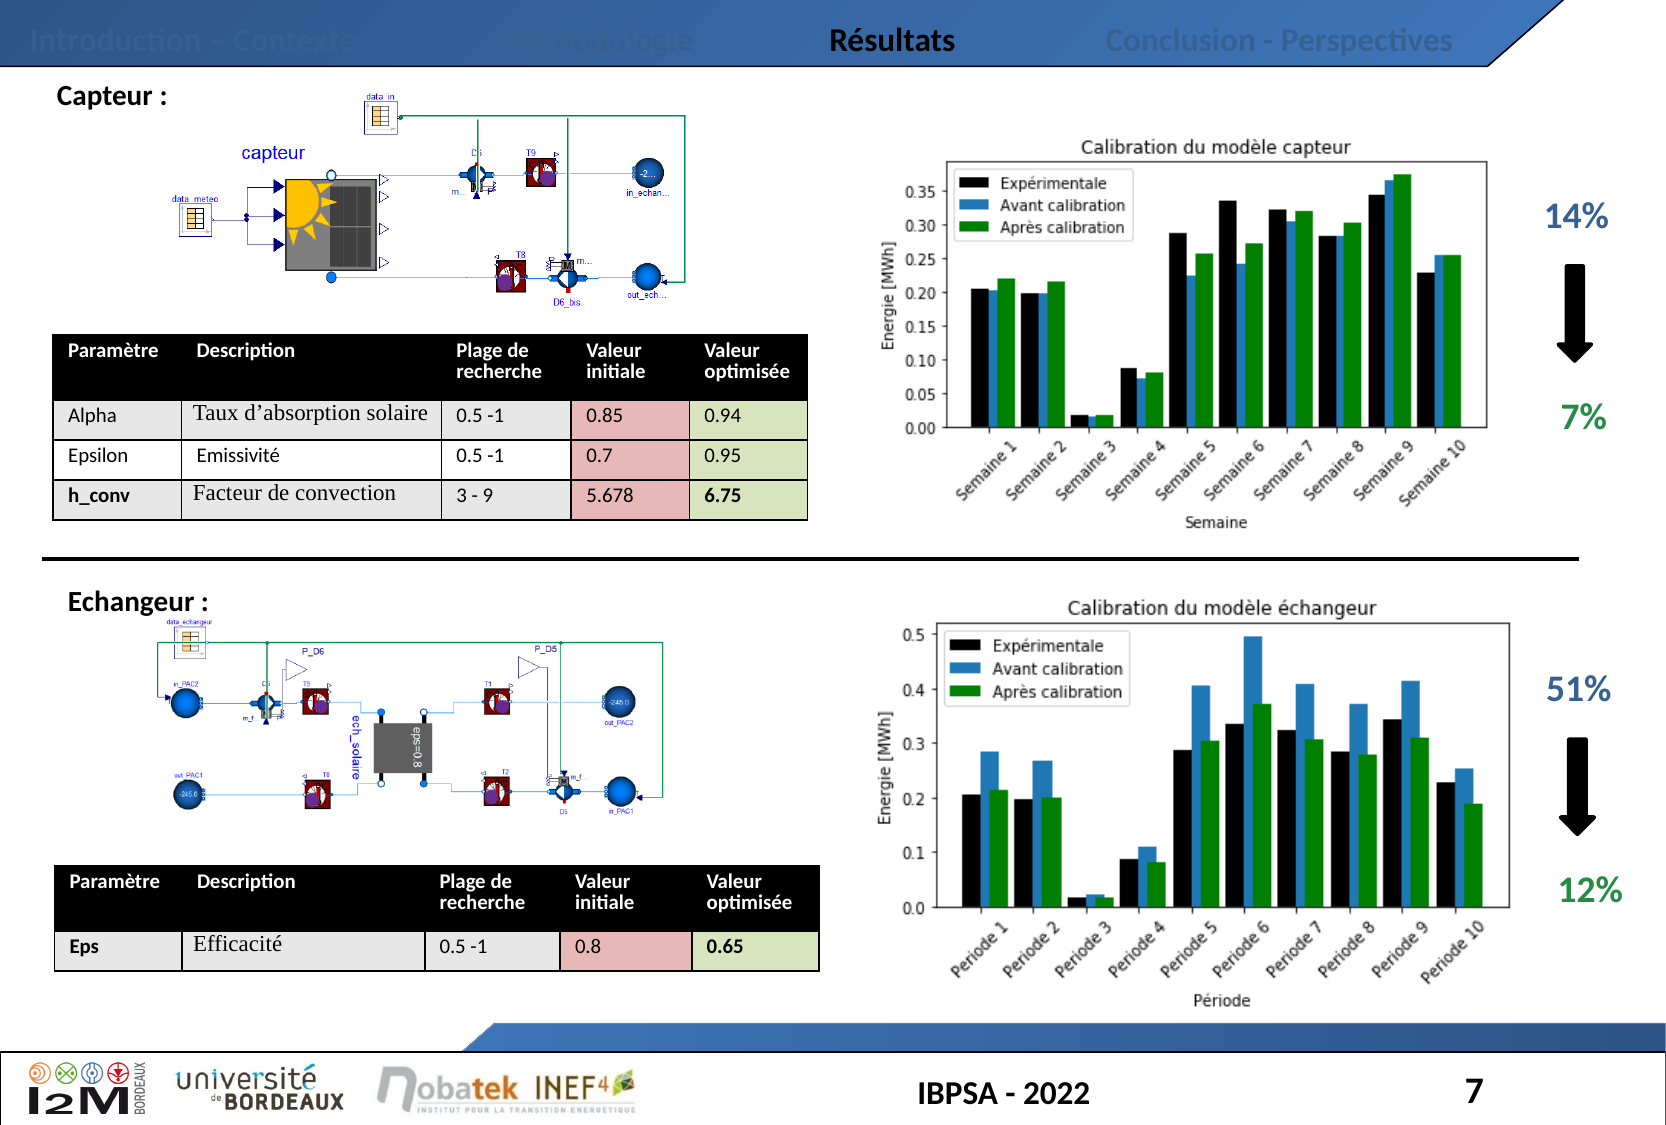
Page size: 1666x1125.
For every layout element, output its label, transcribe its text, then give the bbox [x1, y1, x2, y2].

table_cell 0.7 [572, 441, 689, 479]
text_box [1558, 737, 1597, 837]
table_cell 0.95 [690, 441, 807, 479]
table_cell Epsilon [54, 441, 181, 479]
table_header Description [183, 867, 424, 930]
text_box Introduction – Contexte Méthodologie Résultats Conclusion - Perspectives [14, 11, 1624, 66]
picture [145, 614, 677, 821]
picture [159, 1053, 361, 1125]
text_box 14% [1529, 183, 1654, 244]
table_cell 0.94 [690, 401, 807, 439]
table_cell Alpha [54, 401, 181, 439]
picture [872, 129, 1495, 541]
text_box 12% [1542, 857, 1666, 918]
table_header Plage de recherche [442, 336, 570, 399]
table_header Valeur optimisée [690, 336, 807, 399]
text_box 7 [1450, 1058, 1663, 1125]
table_header Paramètre [54, 336, 181, 399]
table_header Paramètre [55, 867, 181, 930]
table_header Plage de recherche [426, 867, 559, 930]
table_cell 0.8 [561, 932, 691, 970]
table_cell 0.65 [693, 932, 818, 970]
text_box 51% [1531, 656, 1656, 717]
table_cell 0.5 -1 [426, 932, 559, 970]
text_box 7% [1545, 384, 1666, 445]
picture [29, 1062, 145, 1114]
table_header Valeur optimisée [693, 867, 818, 930]
table_header Valeur initiale [572, 336, 689, 399]
table_cell 0.5 -1 [442, 401, 570, 439]
table_cell 3 - 9 [442, 481, 570, 519]
text_box [1556, 264, 1594, 363]
table_cell Emissivité [182, 441, 441, 479]
table_cell 6.75 [690, 481, 807, 519]
text_box Echangeur : [53, 574, 500, 625]
table_cell h_conv [54, 481, 181, 519]
table_cell 0.85 [572, 401, 689, 439]
table_cell 5.678 [572, 481, 689, 519]
table_header Valeur initiale [561, 867, 691, 930]
text_box Capteur : [42, 69, 489, 119]
table_cell Taux d’absorption solaire [182, 401, 441, 439]
picture [160, 91, 705, 316]
picture [372, 1061, 640, 1118]
table_cell Facteur de convection [182, 481, 441, 519]
table_cell 0.5 -1 [442, 441, 570, 479]
table_cell Efficacité [183, 932, 424, 970]
table_header Description [182, 336, 441, 399]
picture [868, 589, 1519, 1019]
table_cell Eps [55, 932, 181, 970]
